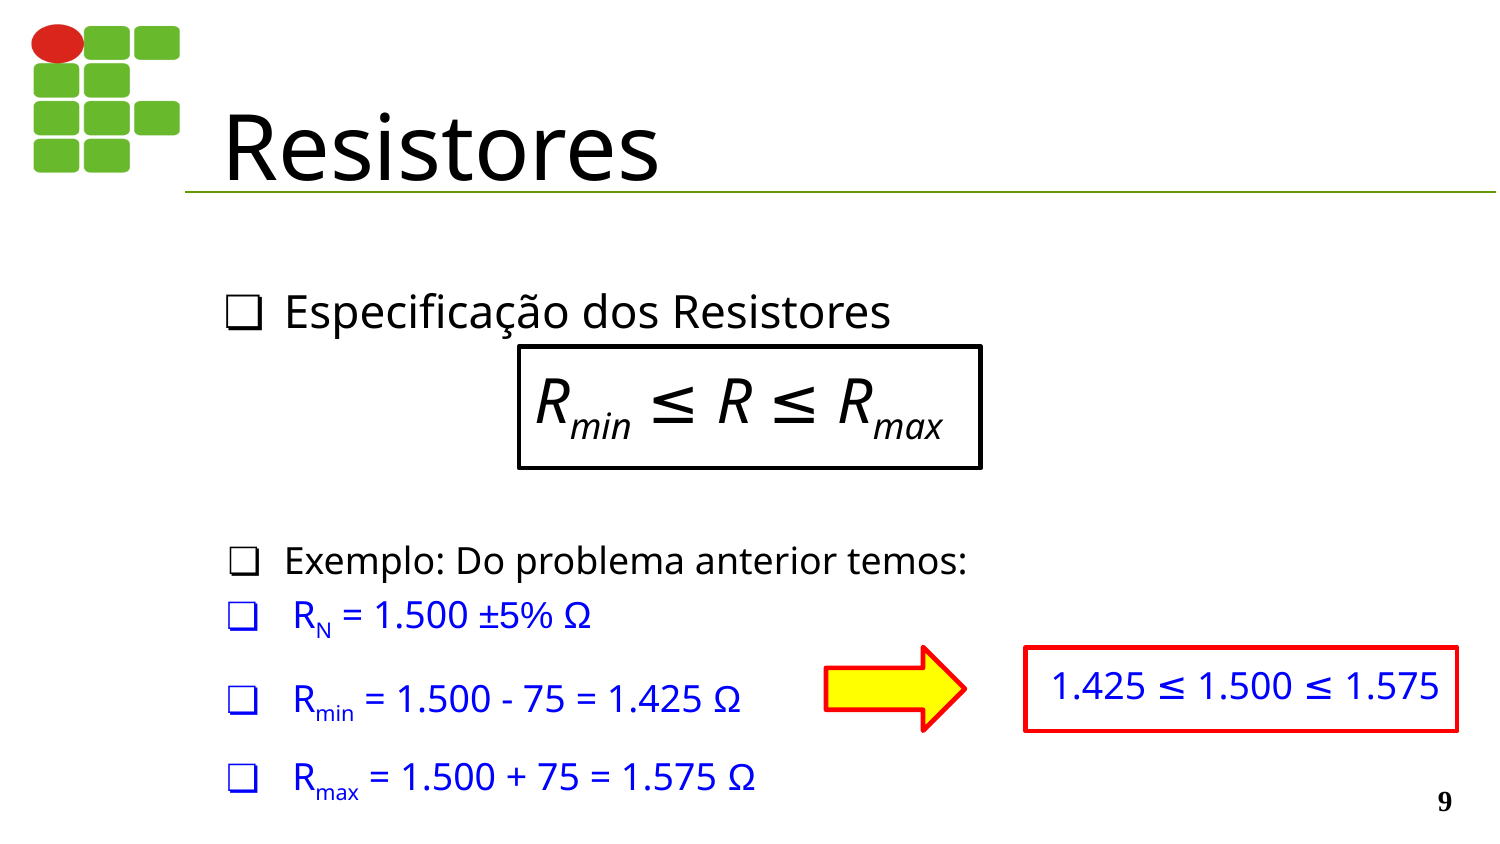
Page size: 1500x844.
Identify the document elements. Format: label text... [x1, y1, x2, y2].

text_box 1.425 ≤ 1.500 ≤ 1.575 [1025, 647, 1458, 731]
picture [29, 23, 182, 174]
text_box ‹#› [1155, 768, 1468, 825]
list Especificação dos Resistores [193, 248, 1469, 339]
list Exemplo: Do problema anterior temos: [193, 507, 1469, 564]
text_box Rmin = 1.500 - 75 = 1.425 Ω [192, 659, 791, 738]
text_box Rmax = 1.500 + 75 = 1.575 Ω [192, 738, 823, 822]
text_box [825, 647, 965, 731]
title Resistores [206, 26, 1468, 207]
text_box RN = 1.500 ±5% Ω [192, 576, 643, 659]
text_box Rmin ≤ R ≤ Rmax [519, 346, 981, 469]
